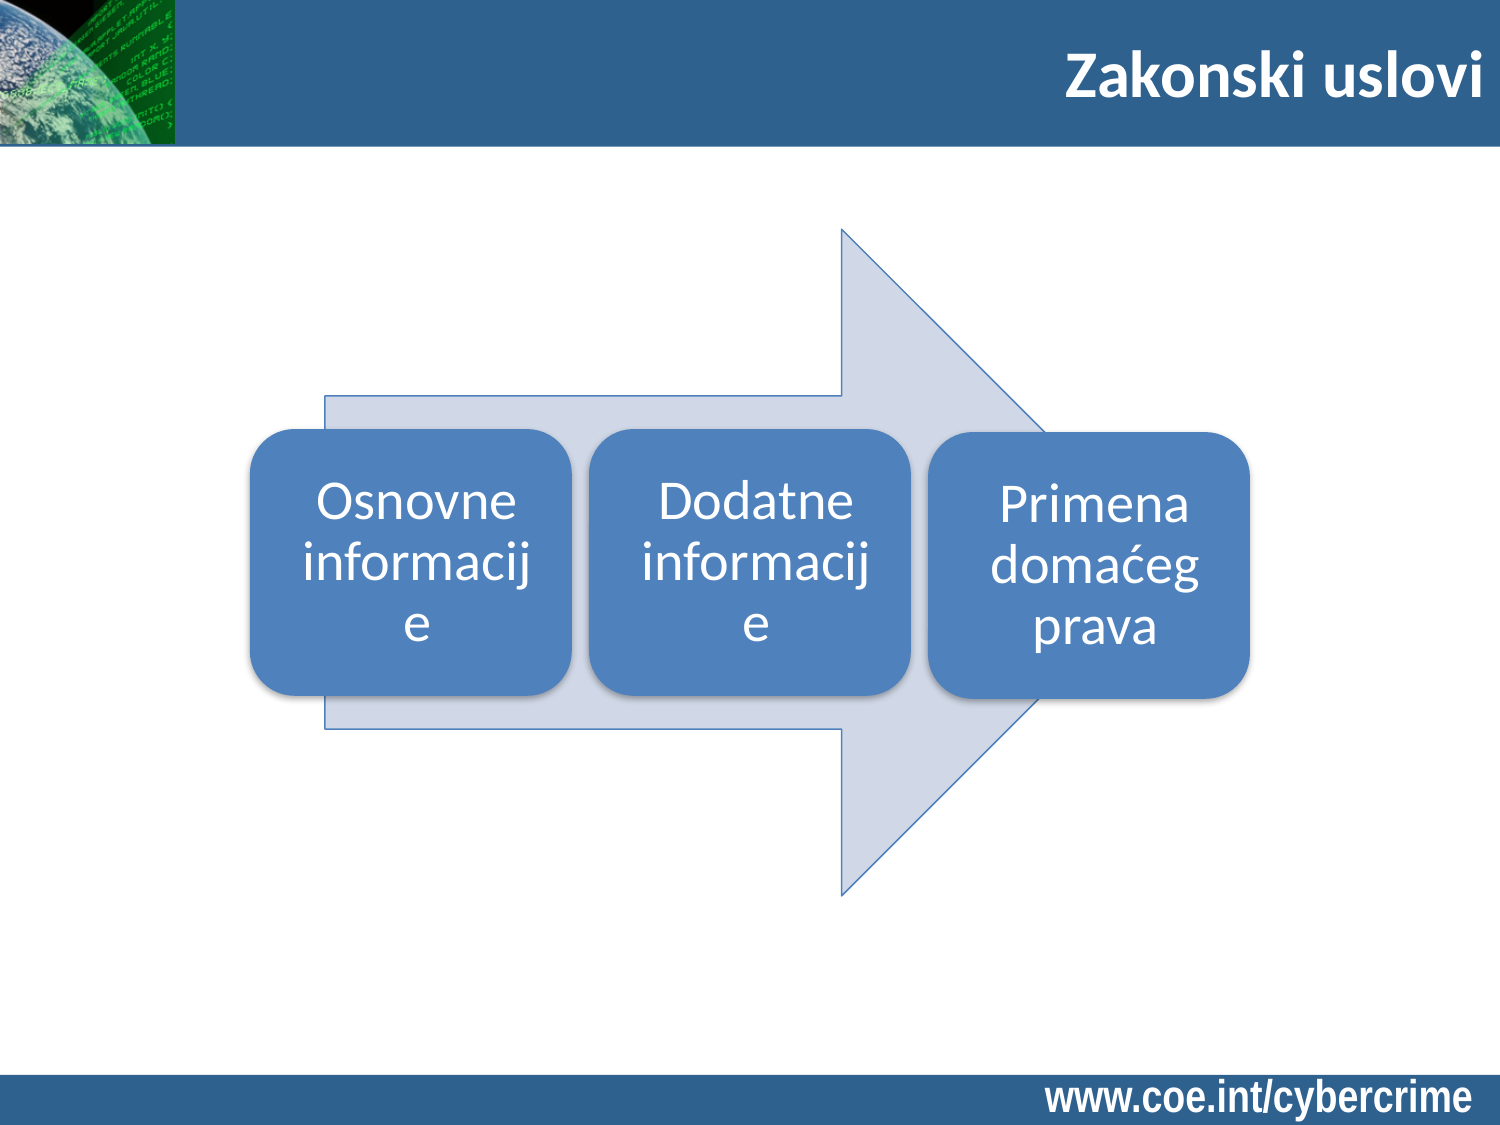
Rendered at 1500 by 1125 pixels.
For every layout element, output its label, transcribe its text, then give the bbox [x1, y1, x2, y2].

text_box [0, 1073, 1030, 1125]
text_box www.coe.int/cybercrime [1030, 1059, 1500, 1125]
picture [0, 0, 175, 144]
text_box Zakonski uslovi [177, 0, 1500, 149]
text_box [249, 228, 1251, 897]
